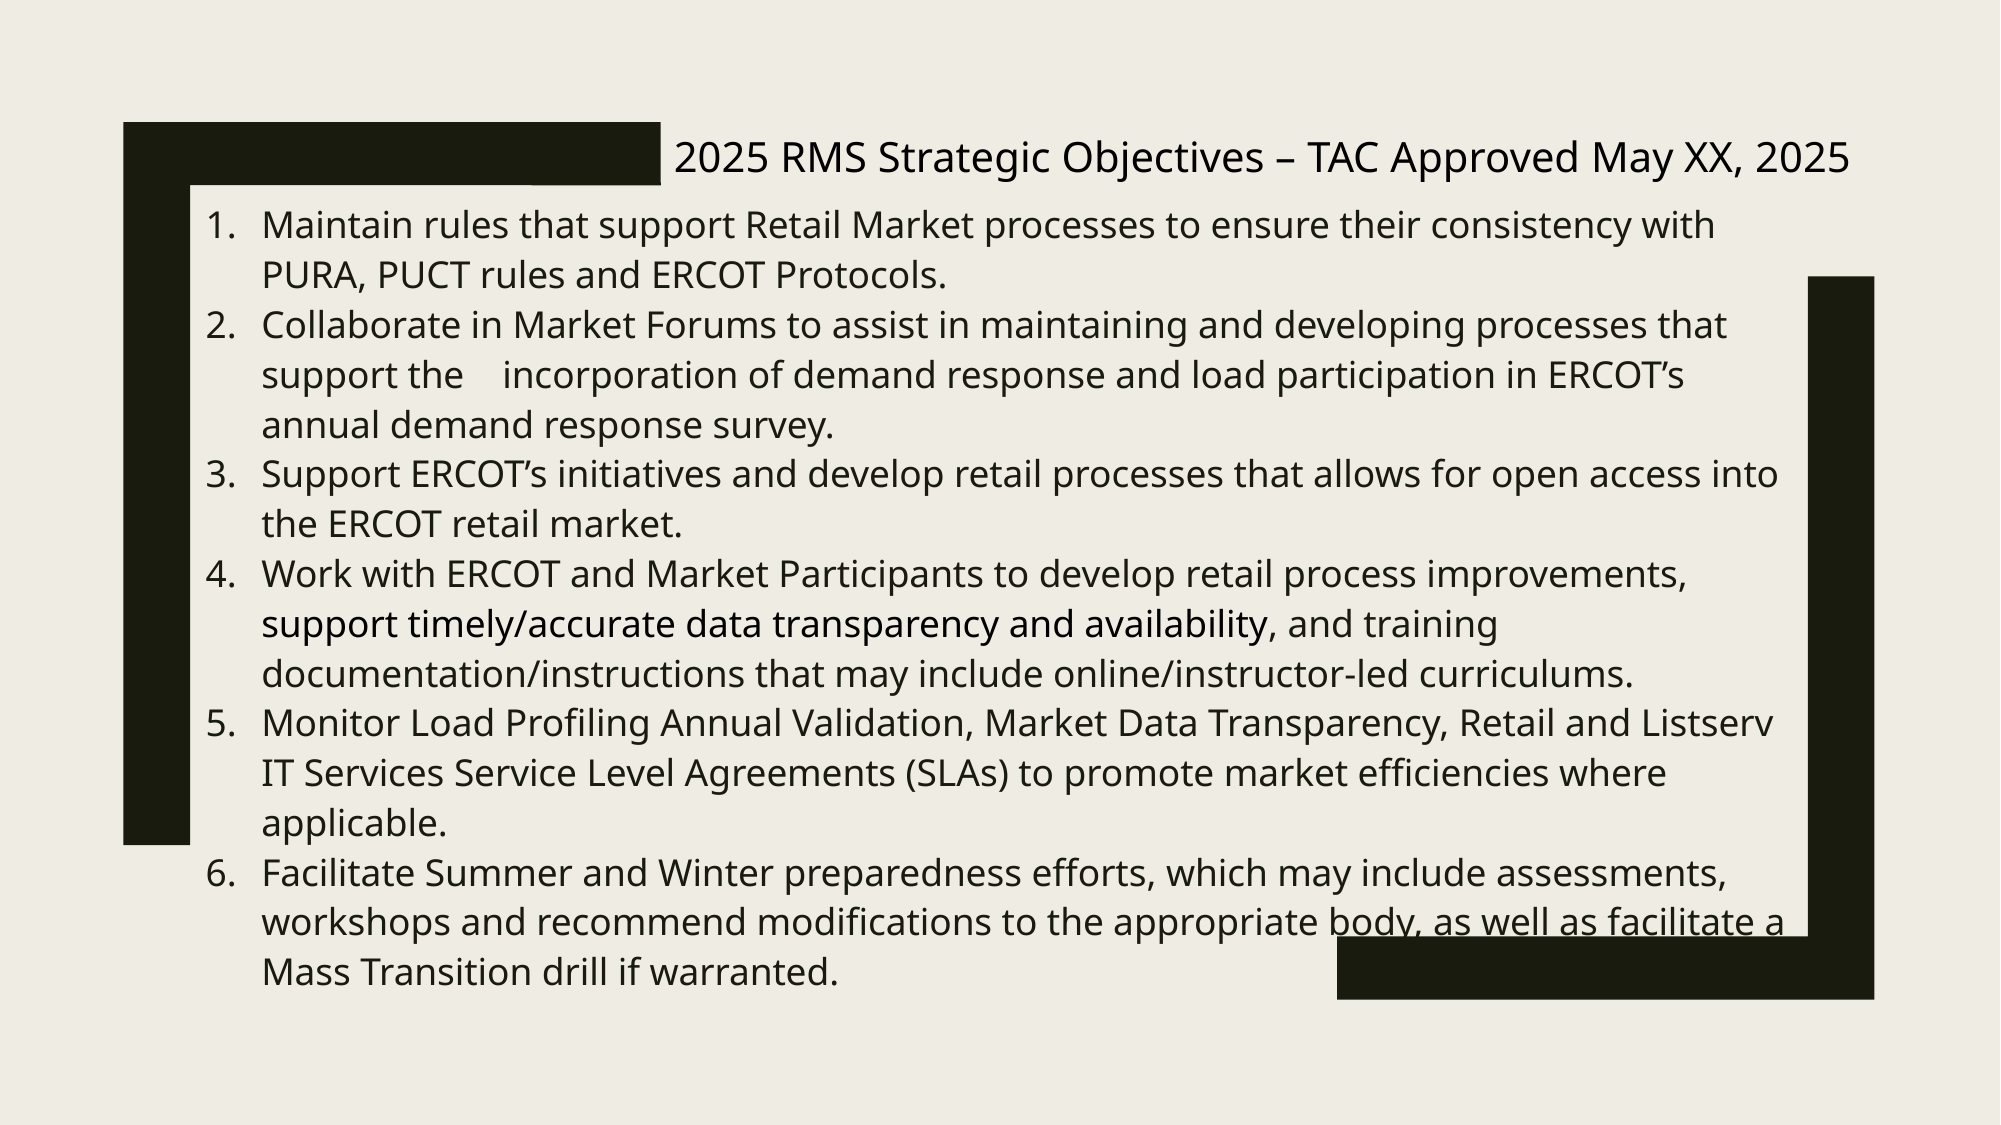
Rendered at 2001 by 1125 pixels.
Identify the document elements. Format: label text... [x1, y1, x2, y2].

subtitle Maintain rules that support Retail Market processes to ensure their consistency with PURA, PUCT rules and ERCOT Protocols. Collaborate in Market Forums to assist in maintaining and developing processes that support the incorporation of demand response and load participation in ERCOT’s annual demand response survey. Support ERCOT’s initiatives and develop retail processes that allows for open access into the ERCOT retail market. Work with ERCOT and Market Participants to develop retail process improvements, support timely/accurate data transparency and availability, and training documentation/instructions that may include online/instructor-led curriculums. Monitor Load Profiling Annual Validation, Market Data Transparency, Retail and Listserv IT Services Service Level Agreements (SLAs) to promote market efficiencies where applicable. Facilitate Summer and Winter preparedness efforts, which may include assessments, workshops and recommend modifications to the appropriate body, as well as facilitate a Mass Transition drill if warranted. [190, 189, 1805, 1002]
text_box 2025 RMS Strategic Objectives – TAC Approved May XX, 2025 [658, 123, 1916, 249]
